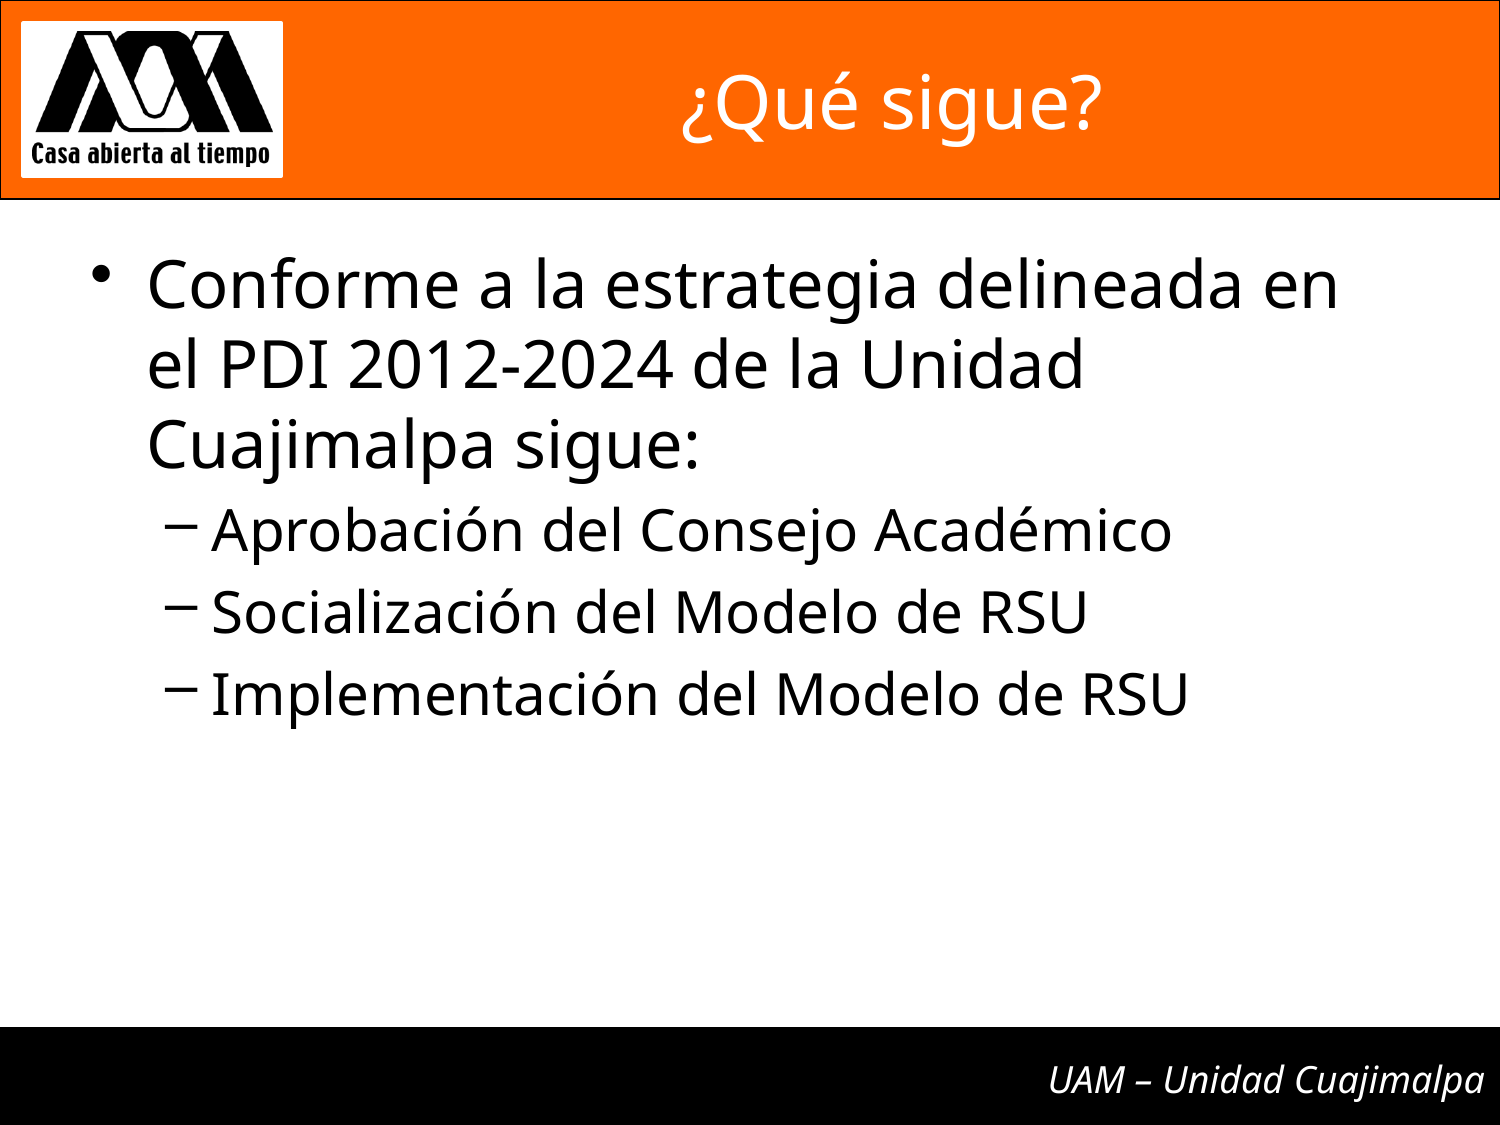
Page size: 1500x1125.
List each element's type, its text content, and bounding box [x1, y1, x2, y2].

picture [32, 31, 273, 167]
title ¿Qué sigue? [284, 0, 1500, 200]
list Conforme a la estrategia delineada en el PDI 2012-2024 de la Unidad Cuajimalpa sigue: Aprobación del Consejo Académico Socialización del Modelo de RSU Implementación del Modelo de RSU [74, 234, 1426, 1006]
